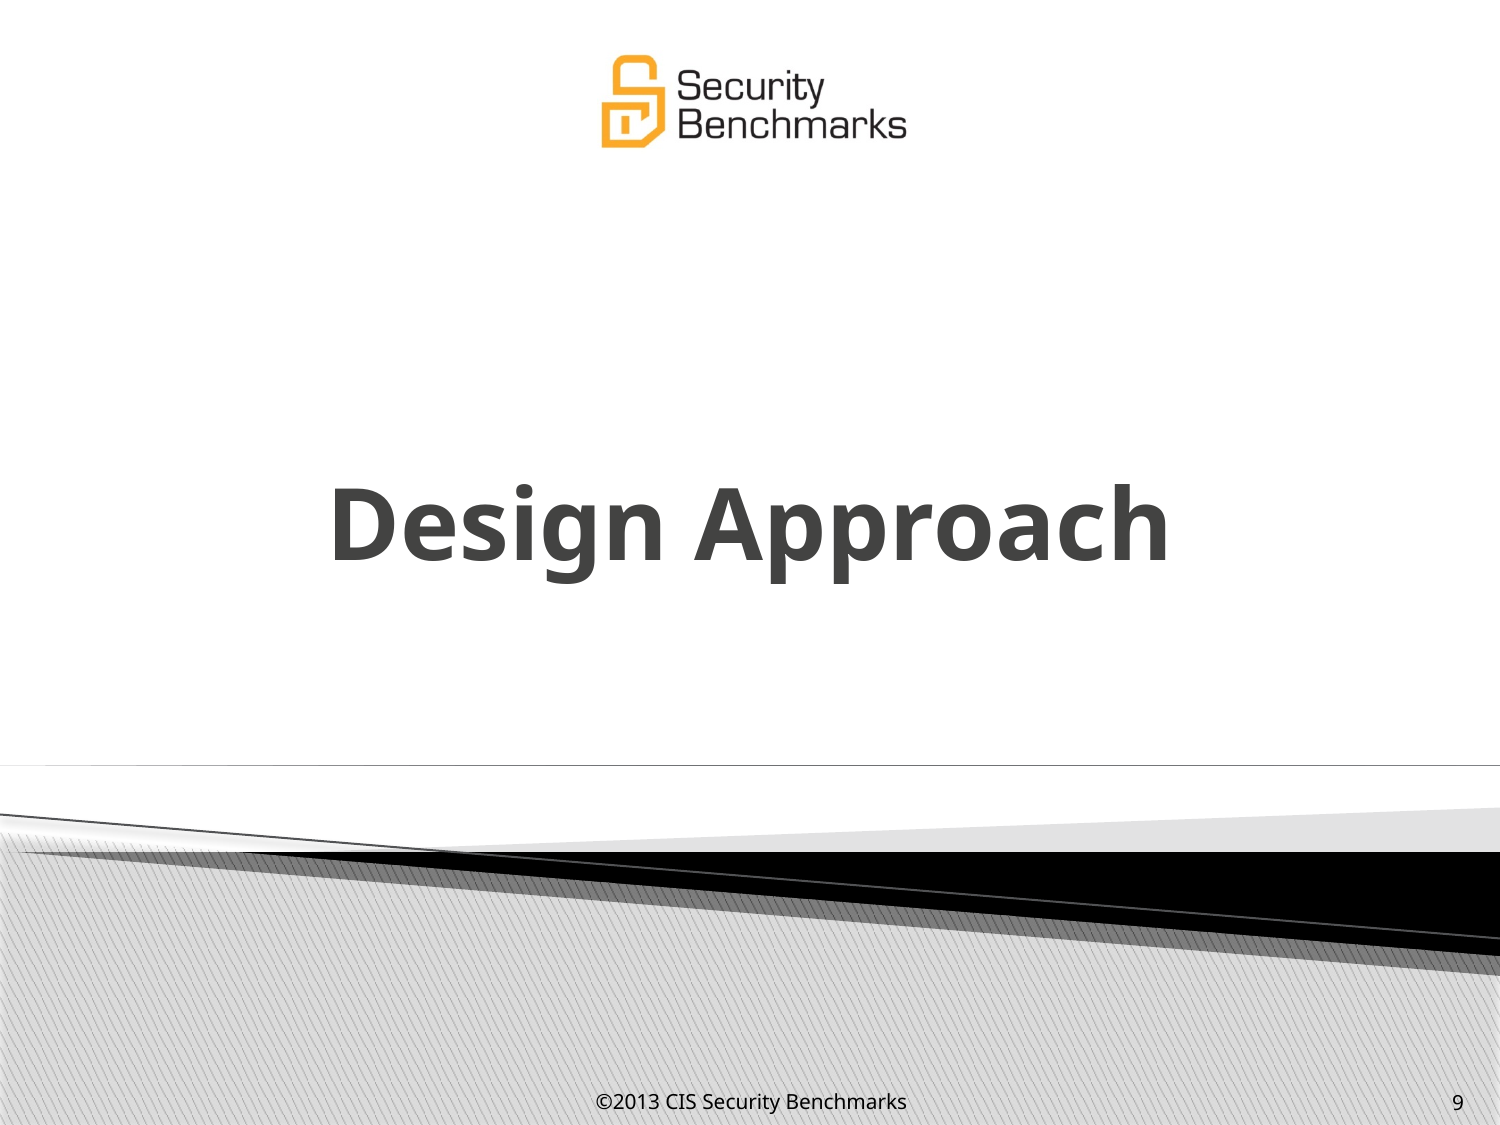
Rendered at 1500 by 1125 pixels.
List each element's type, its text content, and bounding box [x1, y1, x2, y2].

subtitle [112, 592, 1388, 790]
picture [6, 852, 1500, 976]
slide_number 9 [1418, 1065, 1479, 1125]
footer ©2013 CIS Security Benchmarks [508, 1064, 1000, 1125]
picture [597, 50, 910, 154]
title Design Approach [112, 287, 1388, 588]
